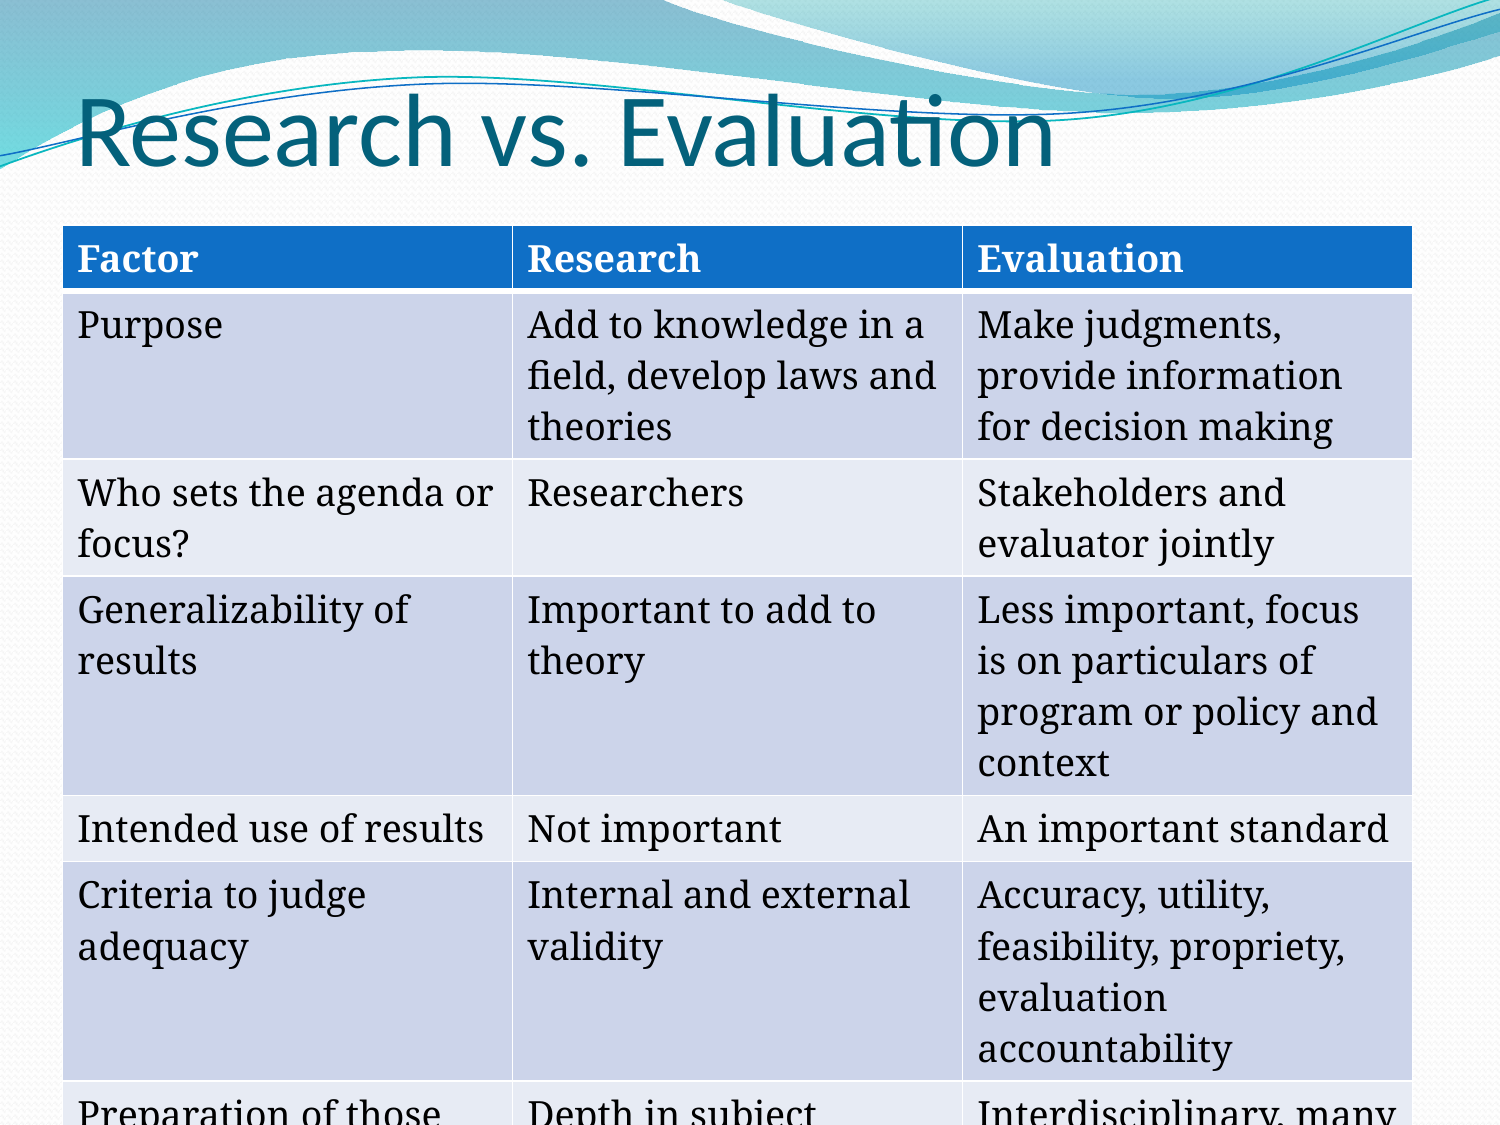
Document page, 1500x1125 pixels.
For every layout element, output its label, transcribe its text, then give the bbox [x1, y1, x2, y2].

table_cell Less important, focus is on particulars of program or policy and context [963, 577, 1412, 795]
table_cell Important to add to theory [513, 577, 962, 795]
table_cell Interdisciplinary, many methodological tools, interpersonal skills [963, 1082, 1412, 1125]
table_cell Not important [513, 796, 962, 861]
table_cell Make judgments, provide information for decision making [963, 294, 1412, 458]
table_cell Researchers [513, 460, 962, 575]
table_cell Stakeholders and evaluator jointly [963, 460, 1412, 575]
table_cell An important standard [963, 796, 1412, 861]
table_cell Depth in subject matter, fewer methodological tools and approaches [513, 1082, 962, 1125]
table_cell Criteria to judge adequacy [63, 862, 512, 1080]
table_cell Add to knowledge in a field, develop laws and theories [513, 294, 962, 458]
title Research vs. Evaluation [75, 45, 1425, 188]
table_cell Preparation of those who work in area [63, 1082, 512, 1125]
table_cell Internal and external validity [513, 862, 962, 1080]
table_cell Who sets the agenda or focus? [63, 460, 512, 575]
table_header Evaluation [963, 226, 1412, 288]
table_header Research [513, 226, 962, 288]
table_cell Purpose [63, 294, 512, 458]
table_cell Generalizability of results [63, 577, 512, 795]
table_header Factor [63, 226, 512, 288]
table_cell Accuracy, utility, feasibility, propriety, evaluation accountability [963, 862, 1412, 1080]
table_cell Intended use of results [63, 796, 512, 861]
